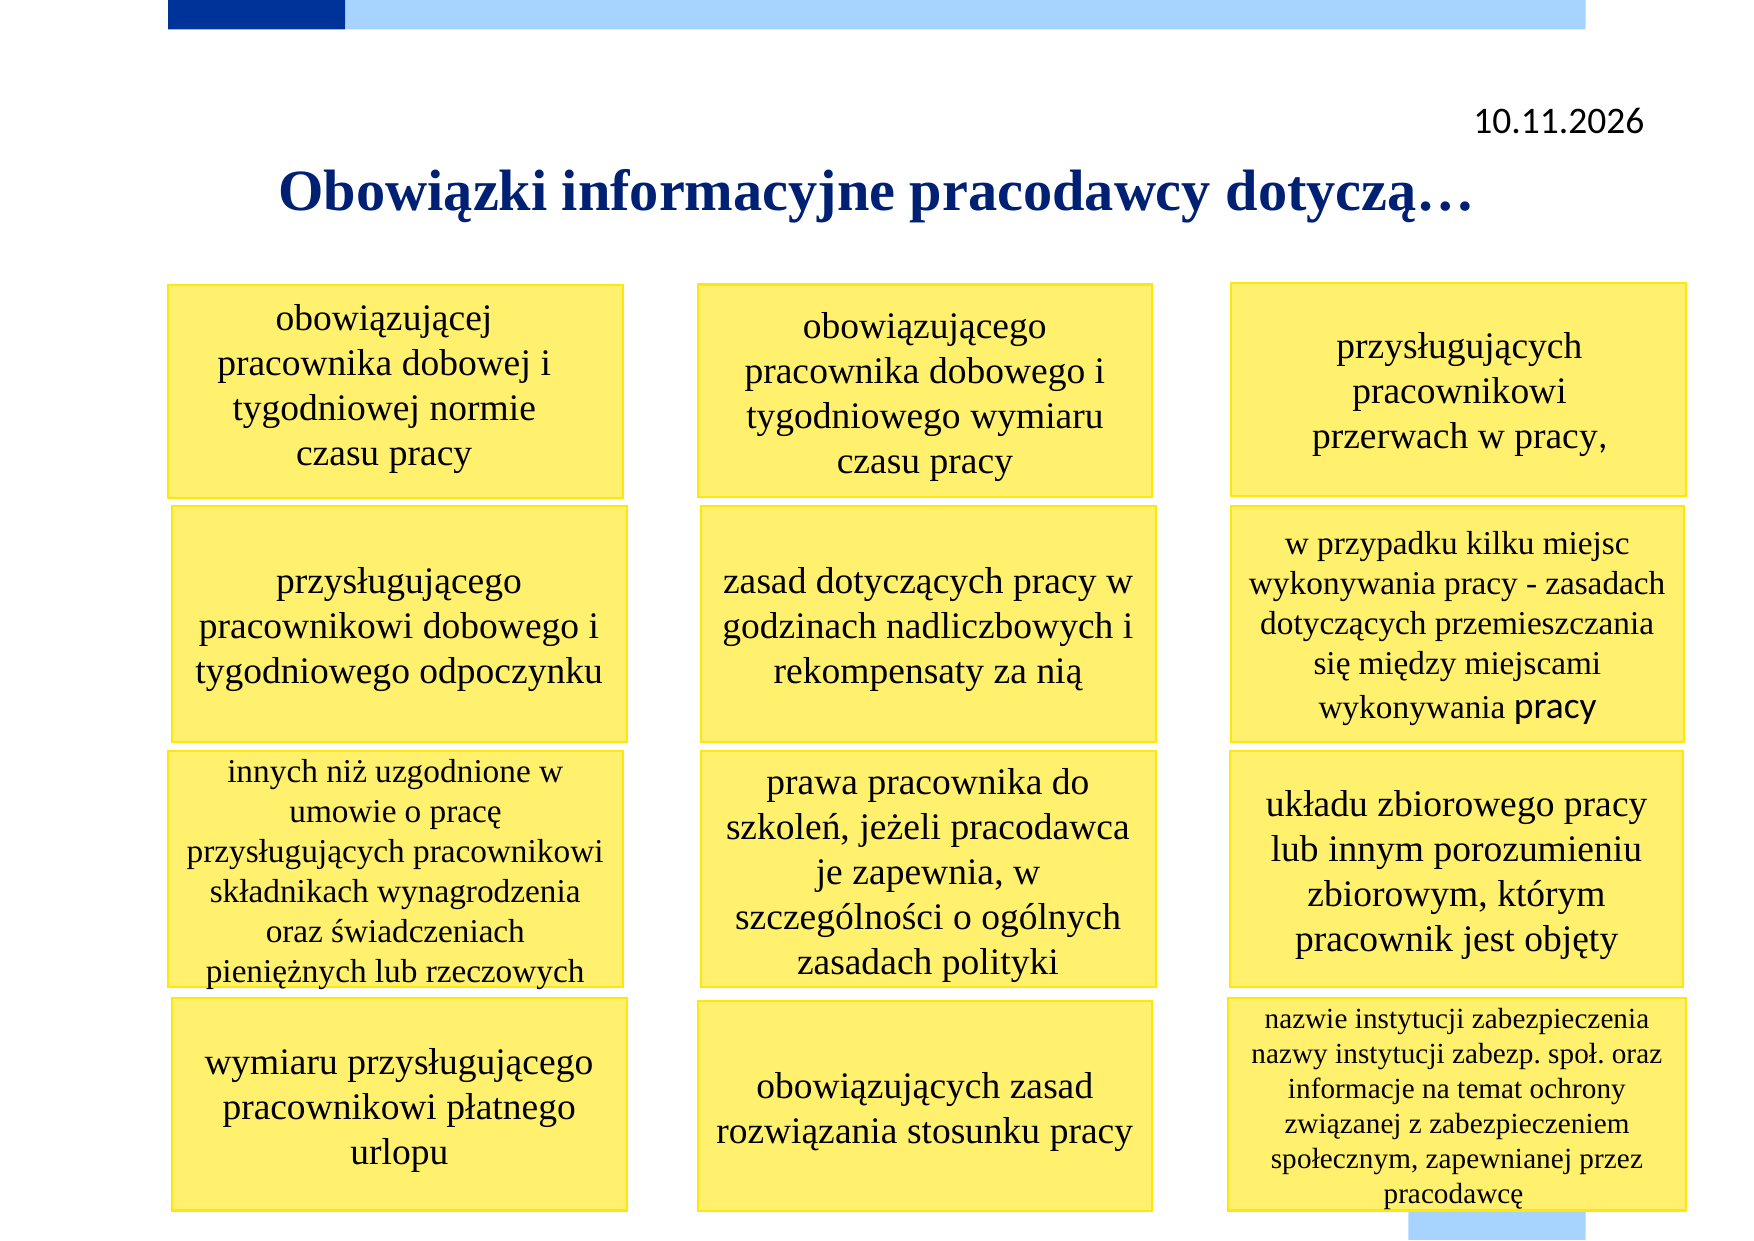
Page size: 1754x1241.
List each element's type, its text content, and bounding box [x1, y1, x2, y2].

text_box wymiaru przysługującego pracownikowi płatnego urlopu [171, 997, 628, 1212]
text_box układu zbiorowego pracy lub innym porozumieniu zbiorowym, którym pracownik jest objęty [1229, 750, 1684, 988]
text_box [109, 348, 564, 585]
title Obowiązki informacyjne pracodawcy dotyczą… [168, 147, 1586, 325]
text_box zasad dotyczących pracy w godzinach nadliczbowych i rekompensaty za nią [700, 505, 1157, 743]
text_box w przypadku kilku miejsc wykonywania pracy - zasadach dotyczących przemieszczania się między miejscami wykonywania pracy [1230, 505, 1685, 743]
text_box [167, 284, 624, 499]
text_box obowiązujących zasad rozwiązania stosunku pracy [697, 1000, 1153, 1212]
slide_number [1458, 88, 1754, 149]
text_box obowiązującej pracownika dobowej i tygodniowej normie czasu pracy [183, 285, 586, 481]
text_box nazwie instytucji zabezpieczenia nazwy instytucji zabezp. społ. oraz informacje na temat ochrony związanej z zabezpieczeniem społecznym, zapewnianej przez pracodawcę [1227, 997, 1687, 1212]
text_box przysługujących pracownikowi przerwach w pracy, [1258, 313, 1661, 464]
text_box prawa pracownika do szkoleń, jeżeli pracodawca je zapewnia, w szczególności o ogólnych zasadach polityki szkoleniowej pracodawcy [700, 750, 1157, 988]
text_box obowiązującego pracownika dobowego i tygodniowego wymiaru czasu pracy [697, 283, 1153, 498]
text_box [1230, 282, 1687, 497]
text_box przysługującego pracownikowi dobowego i tygodniowego odpoczynku [171, 505, 628, 743]
text_box innych niż uzgodnione w umowie o pracę przysługujących pracownikowi składnikach wynagrodzenia oraz świadczeniach pieniężnych lub rzeczowych [167, 750, 624, 988]
